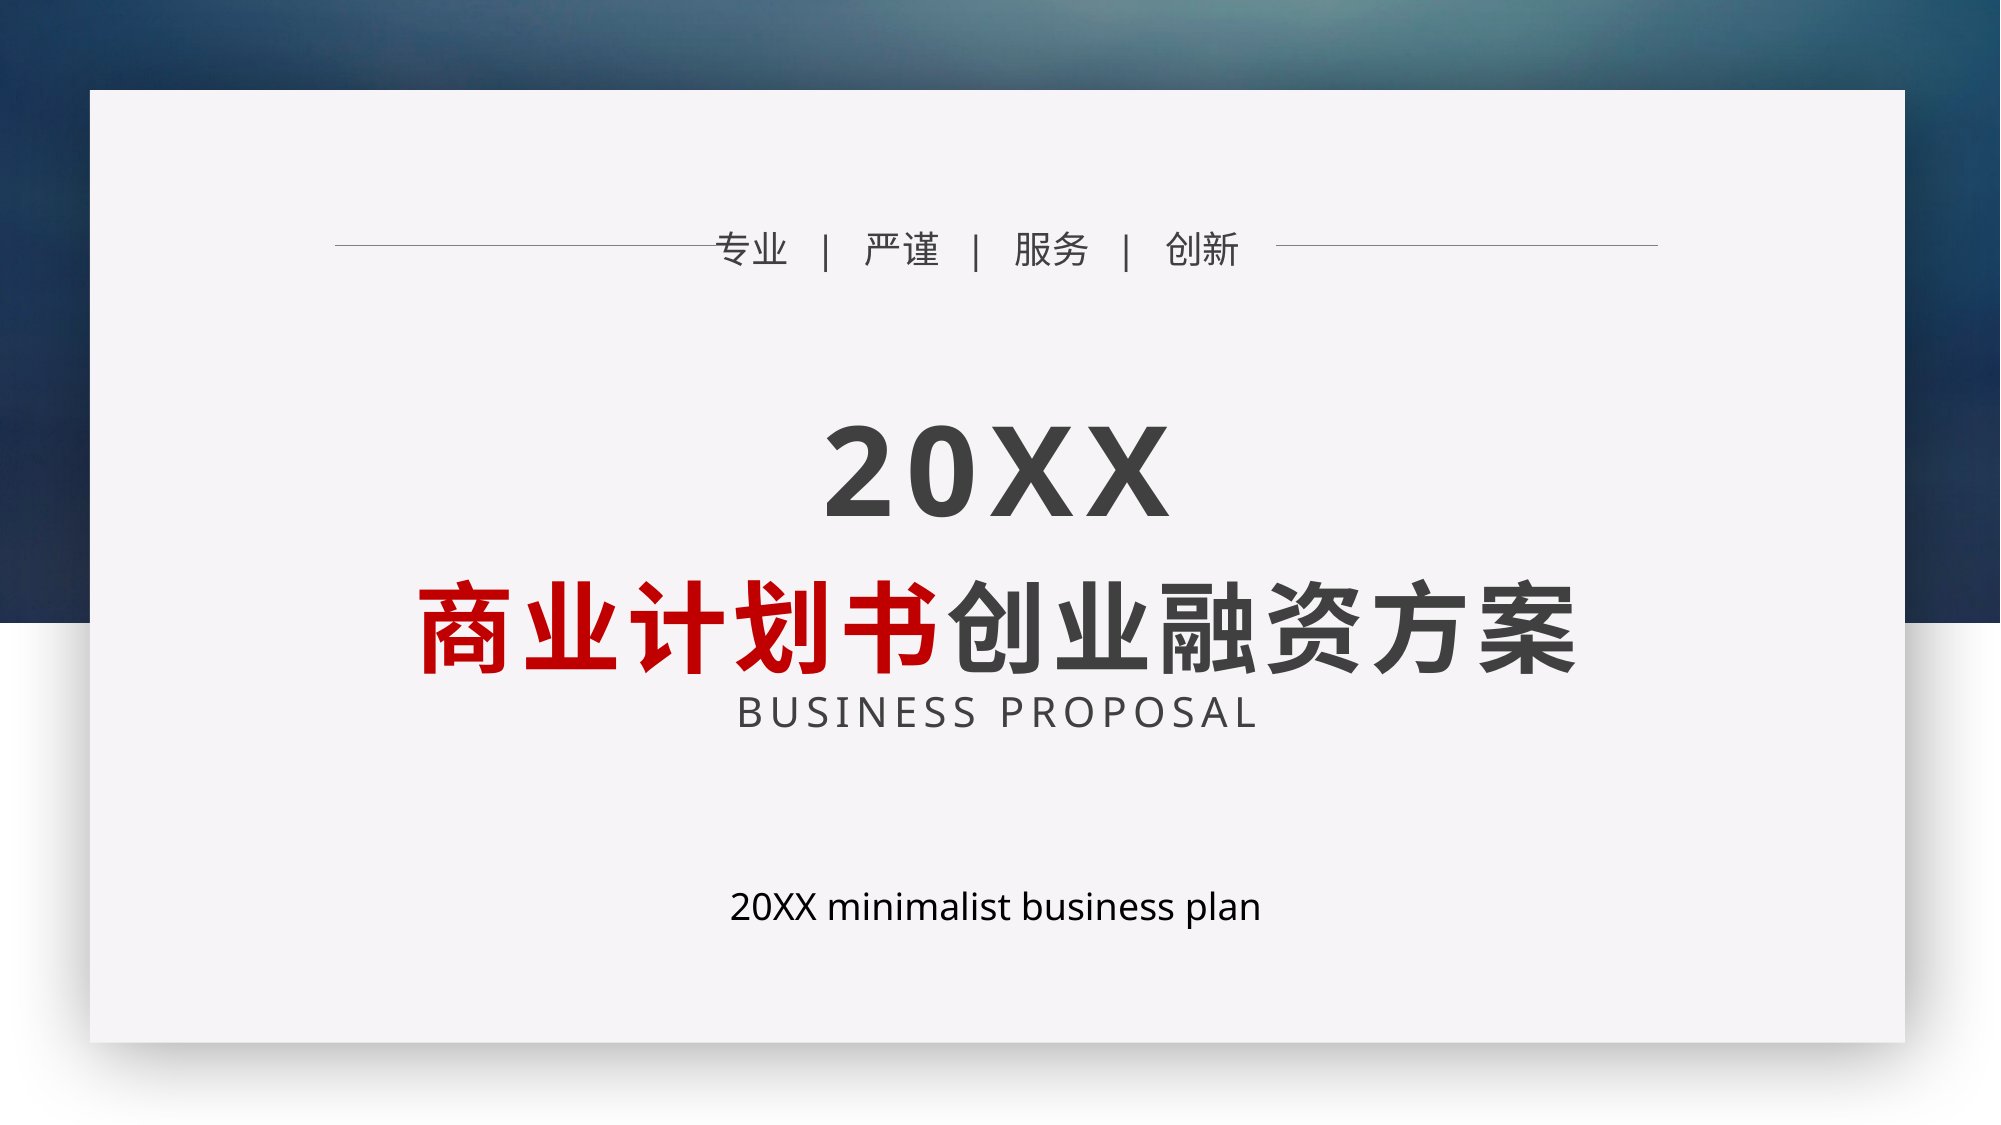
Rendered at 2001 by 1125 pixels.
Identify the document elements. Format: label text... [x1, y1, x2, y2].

picture [0, 0, 2000, 623]
text_box 20XX [807, 384, 1185, 550]
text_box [335, 218, 1658, 280]
text_box 商业计划书创业融资方案 BUSINESS PROPOSAL [400, 558, 1593, 744]
text_box 20XX minimalist business plan [496, 875, 1497, 935]
